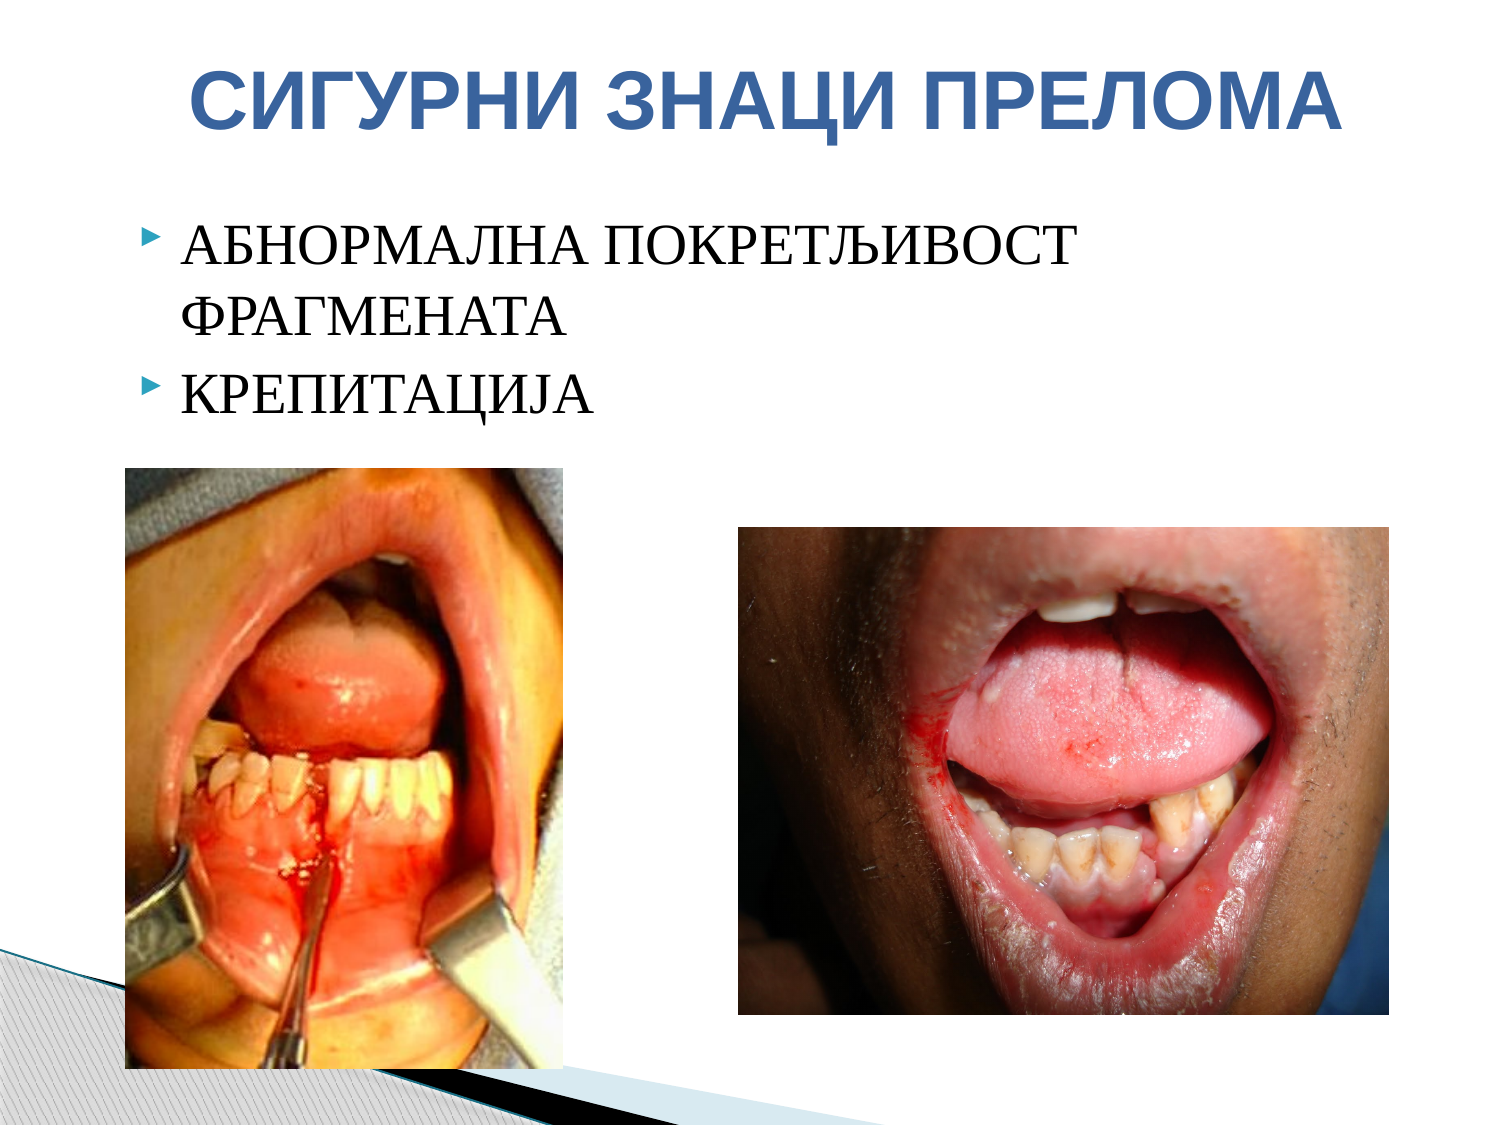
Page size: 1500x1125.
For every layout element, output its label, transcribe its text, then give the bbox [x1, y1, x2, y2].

list АБНОРМАЛНА ПОКРЕТЉИВОСТ ФРАГМЕНАТА КРЕПИТАЦИЈА [105, 199, 1456, 489]
title СИГУРНИ ЗНАЦИ ПРЕЛОМА [91, 2, 1442, 191]
picture [124, 468, 563, 1069]
picture [738, 527, 1389, 1016]
